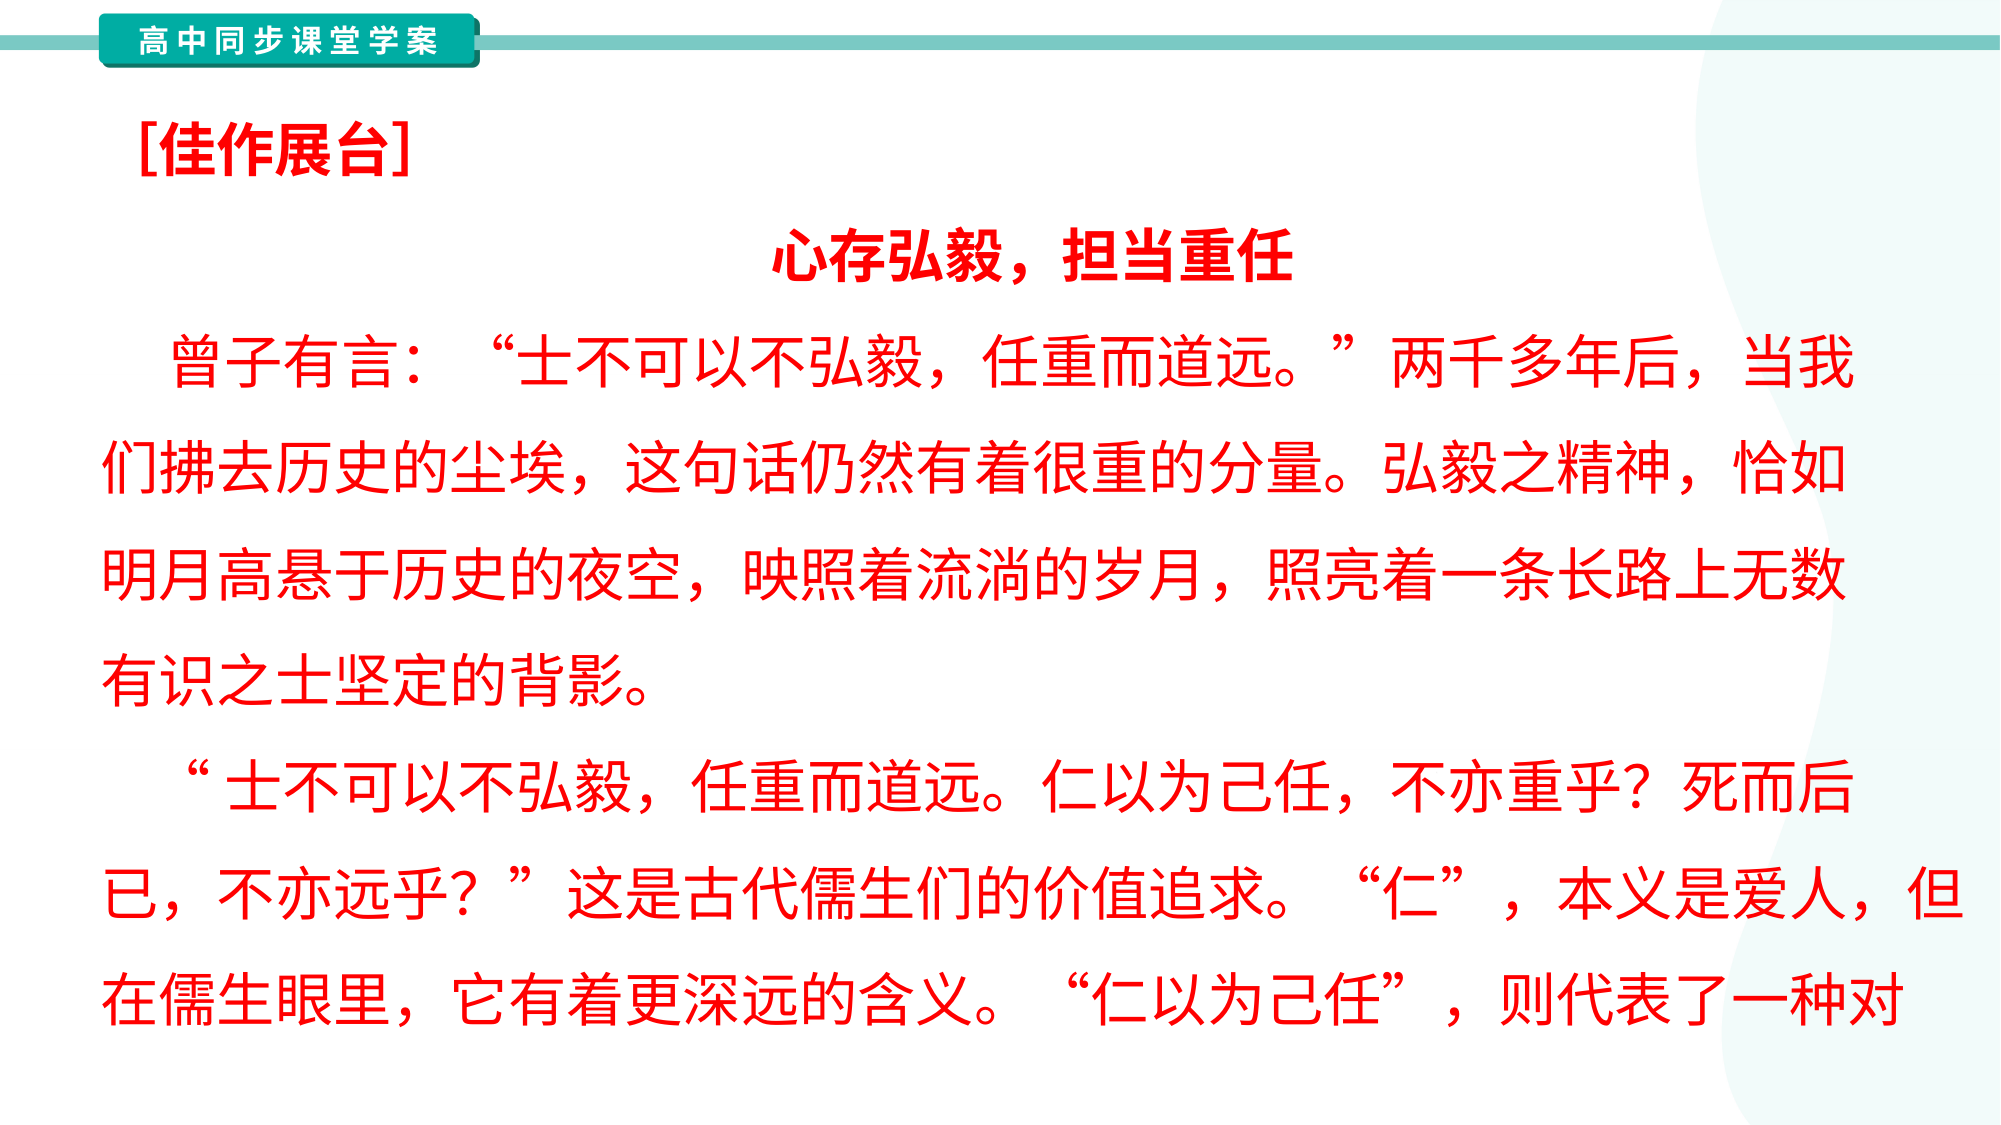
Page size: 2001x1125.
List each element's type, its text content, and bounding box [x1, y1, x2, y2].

text_box ［佳作展台］ 心存弘毅，担当重任 曾子有言：“士不可以不弘毅，任重而道远。”两千多年后，当我 们拂去历史的尘埃，这句话仍然有着很重的分量。弘毅之精神，恰如 明月高悬于历史的夜空，映照着流淌的岁月，照亮着一条长路上无数 有识之士坚定的背影。 “士不可以不弘毅，任重而道远。仁以为己任，不亦重乎？死而后 已，不亦远乎？”这是古代儒生们的价值追求。“仁”，本义是爱人，但 在儒生眼里，它有着更深远的含义。“仁以为己任”，则代表了一种对 [100, 76, 1899, 1033]
picture [0, 0, 2000, 1125]
